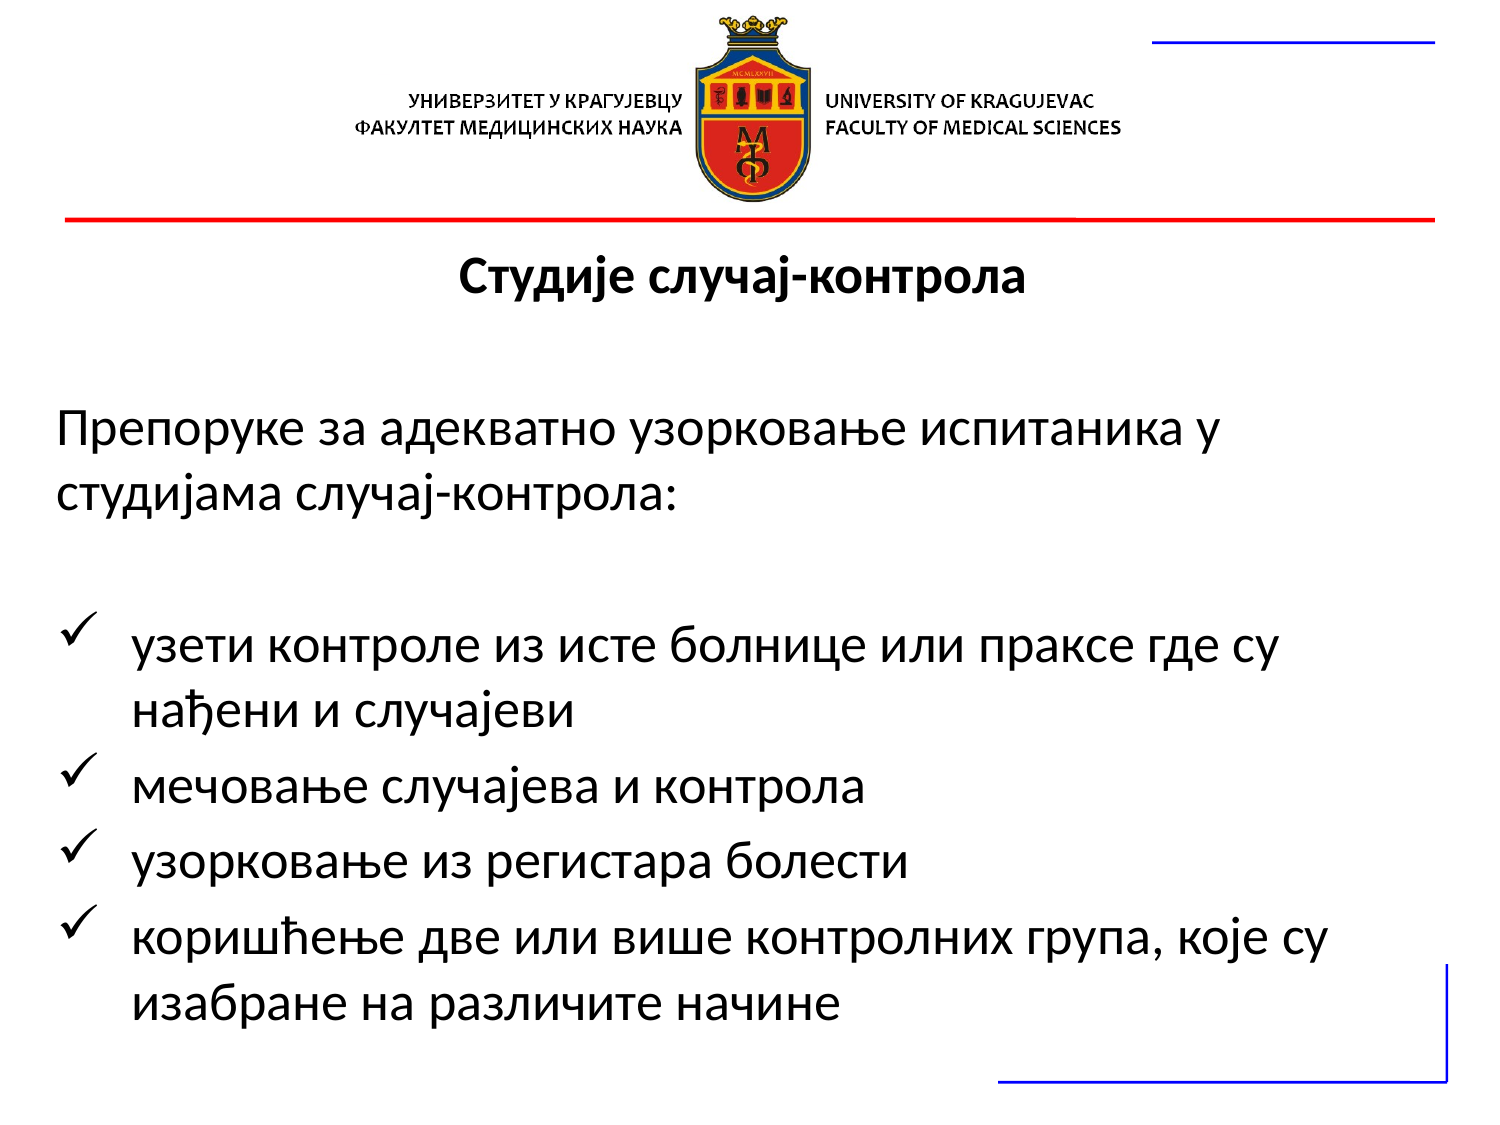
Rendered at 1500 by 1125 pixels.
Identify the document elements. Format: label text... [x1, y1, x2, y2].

subtitle Студије случај-контрола Препоруке за адекватно узорковање испитаника у студијама случај-контрола: узети контроле из исте болнице или праксе где су нађени и случајеви мечовање случајева и контрола узорковање из регистара болести коришћење две или више контролних група, које су изабране на различите начине [41, 231, 1447, 1059]
picture [324, 11, 1152, 208]
